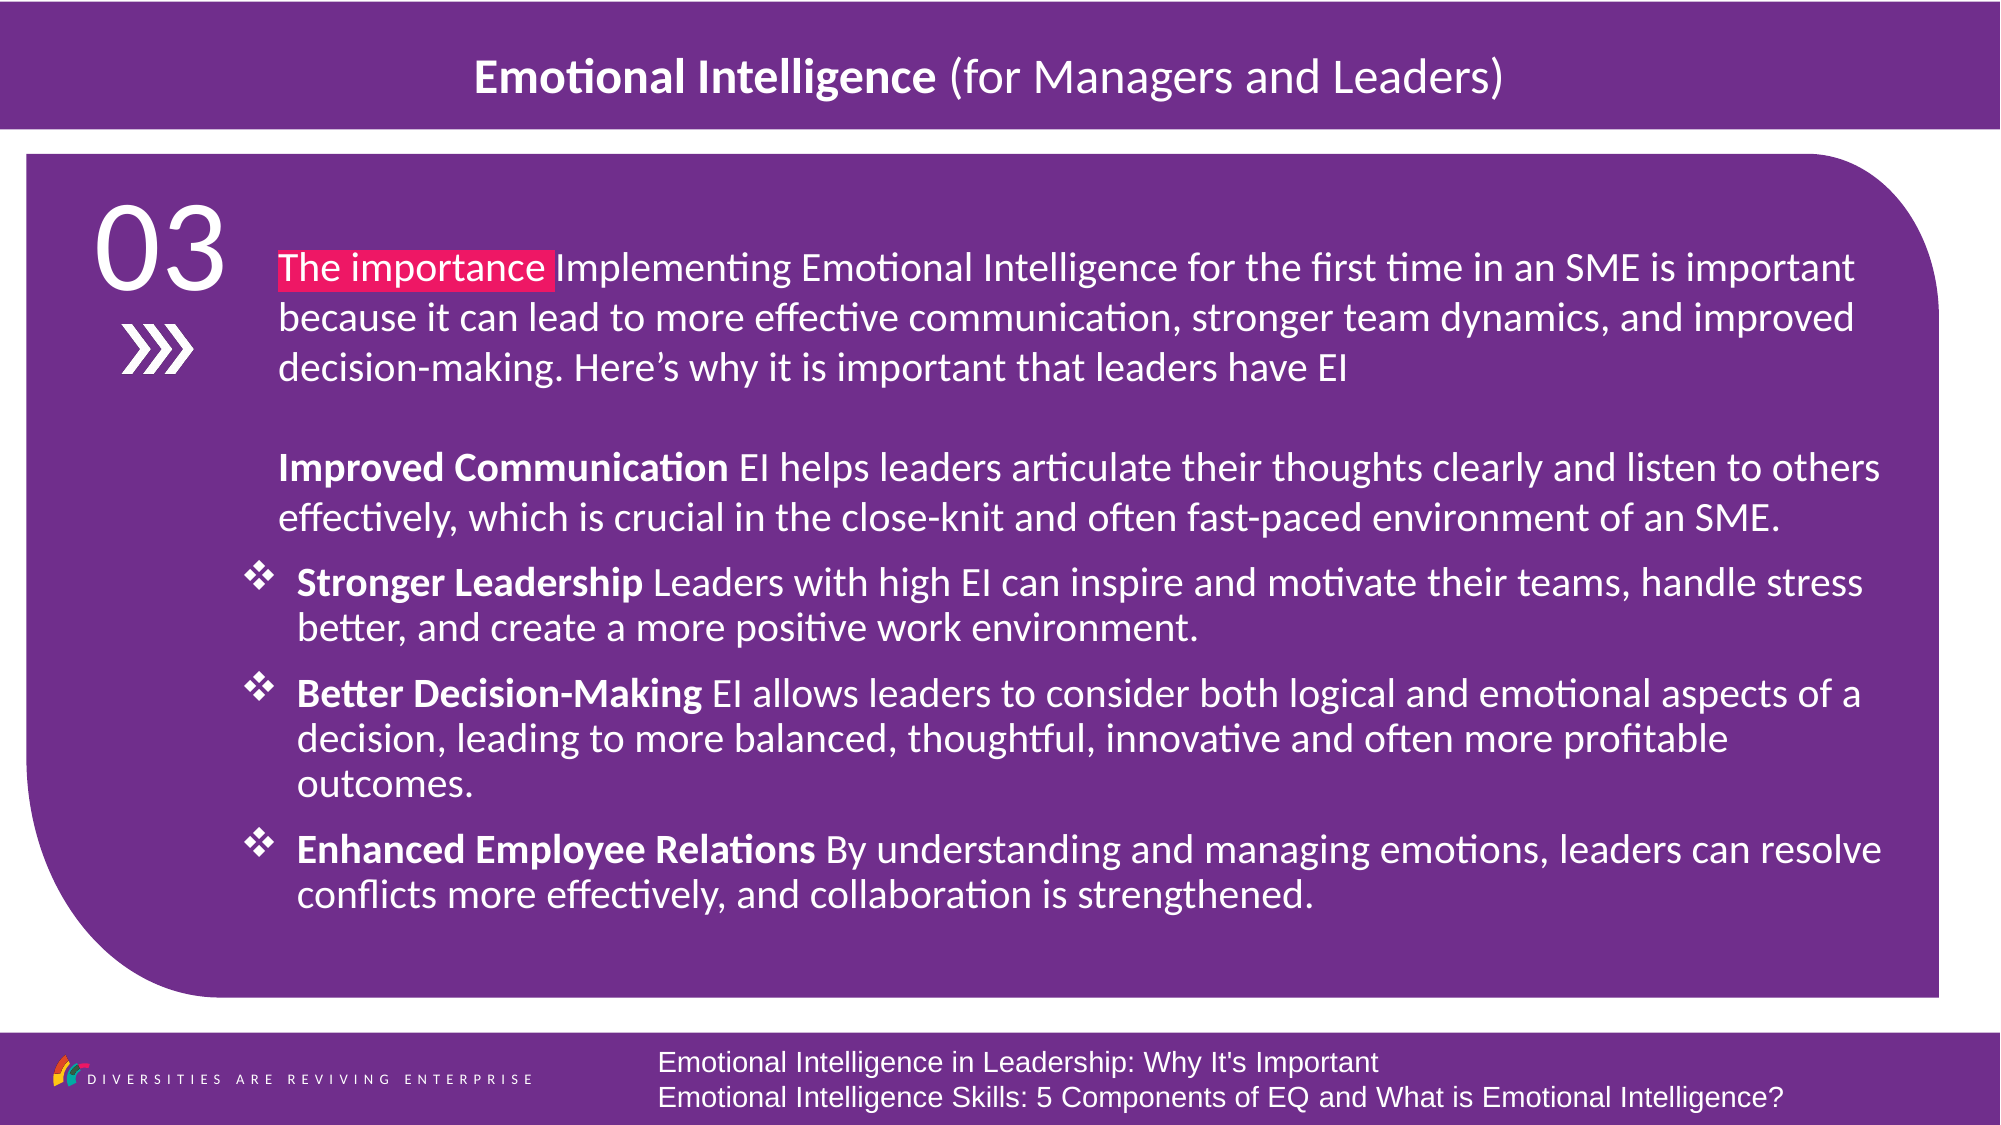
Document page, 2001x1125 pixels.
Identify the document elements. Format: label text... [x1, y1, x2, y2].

text_box [0, 1, 2000, 130]
text_box Emotional Intelligence (for Managers and Leaders) [114, 25, 1877, 122]
text_box Emotional Intelligence in Leadership: Why It's Important Emotional Intelligence Skills: 5 Components of EQ and What is Emotional Intelligence? t [642, 1036, 1953, 1125]
text_box [0, 130, 2000, 1034]
text_box 03 [61, 136, 243, 293]
text_box [26, 153, 1939, 998]
picture [113, 306, 200, 392]
text_box The importance Implementing Emotional Intelligence for the first time in an SME is important because it can lead to more effective communication, stronger team dynamics, and improved decision-making. Here’s why it is important that leaders have EI Improved Communication EI helps leaders articulate their thoughts clearly and listen to others effectively, which is crucial in the close-knit and often fast-paced environment of an SME. Stronger Leadership Leaders with high EI can inspire and motivate their teams, handle stress better, and create a more positive work environment. Better Decision-Making EI allows leaders to consider both logical and emotional aspects of a decision, leading to more balanced, thoughtful, innovative and often more profitable outcomes. Enhanced Employee Relations By understanding and managing emotions, leaders can resolve conflicts more effectively, and collaboration is strengthened. [225, 419, 1922, 678]
